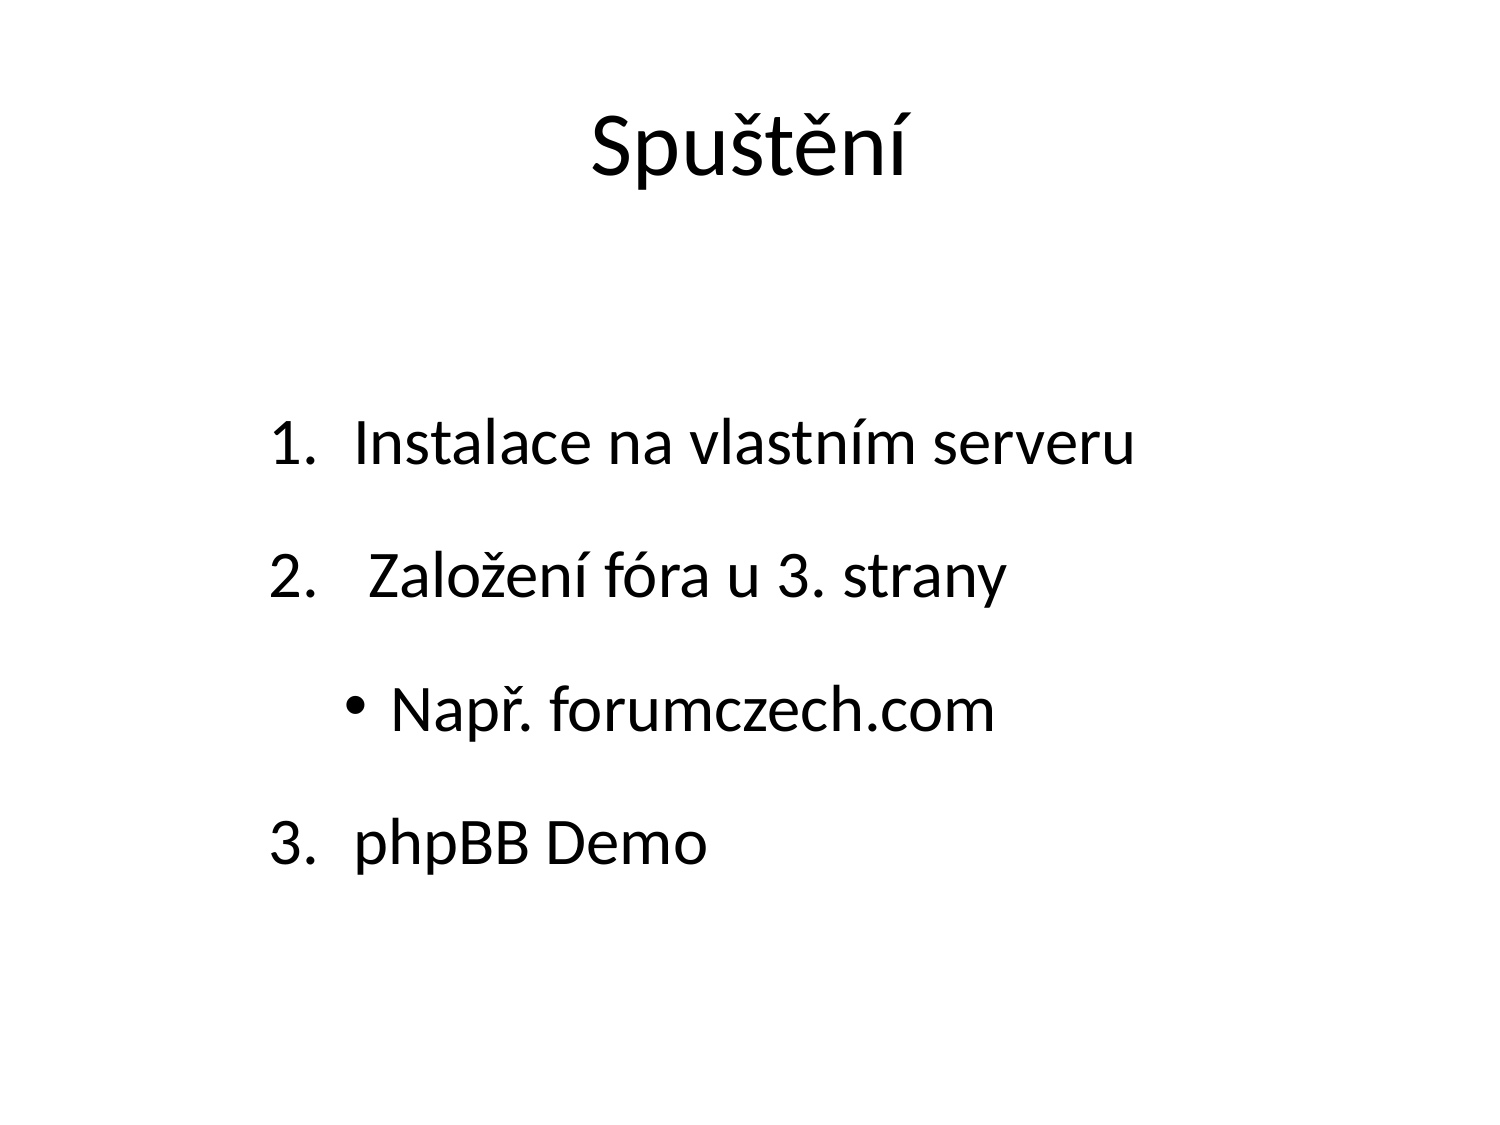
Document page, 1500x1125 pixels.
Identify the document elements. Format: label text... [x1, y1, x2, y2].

title Spuštění [75, 45, 1425, 233]
list Instalace na vlastním serveru Založení fóra u 3. strany Např. forumczech.com phpBB Demo [253, 349, 1317, 970]
